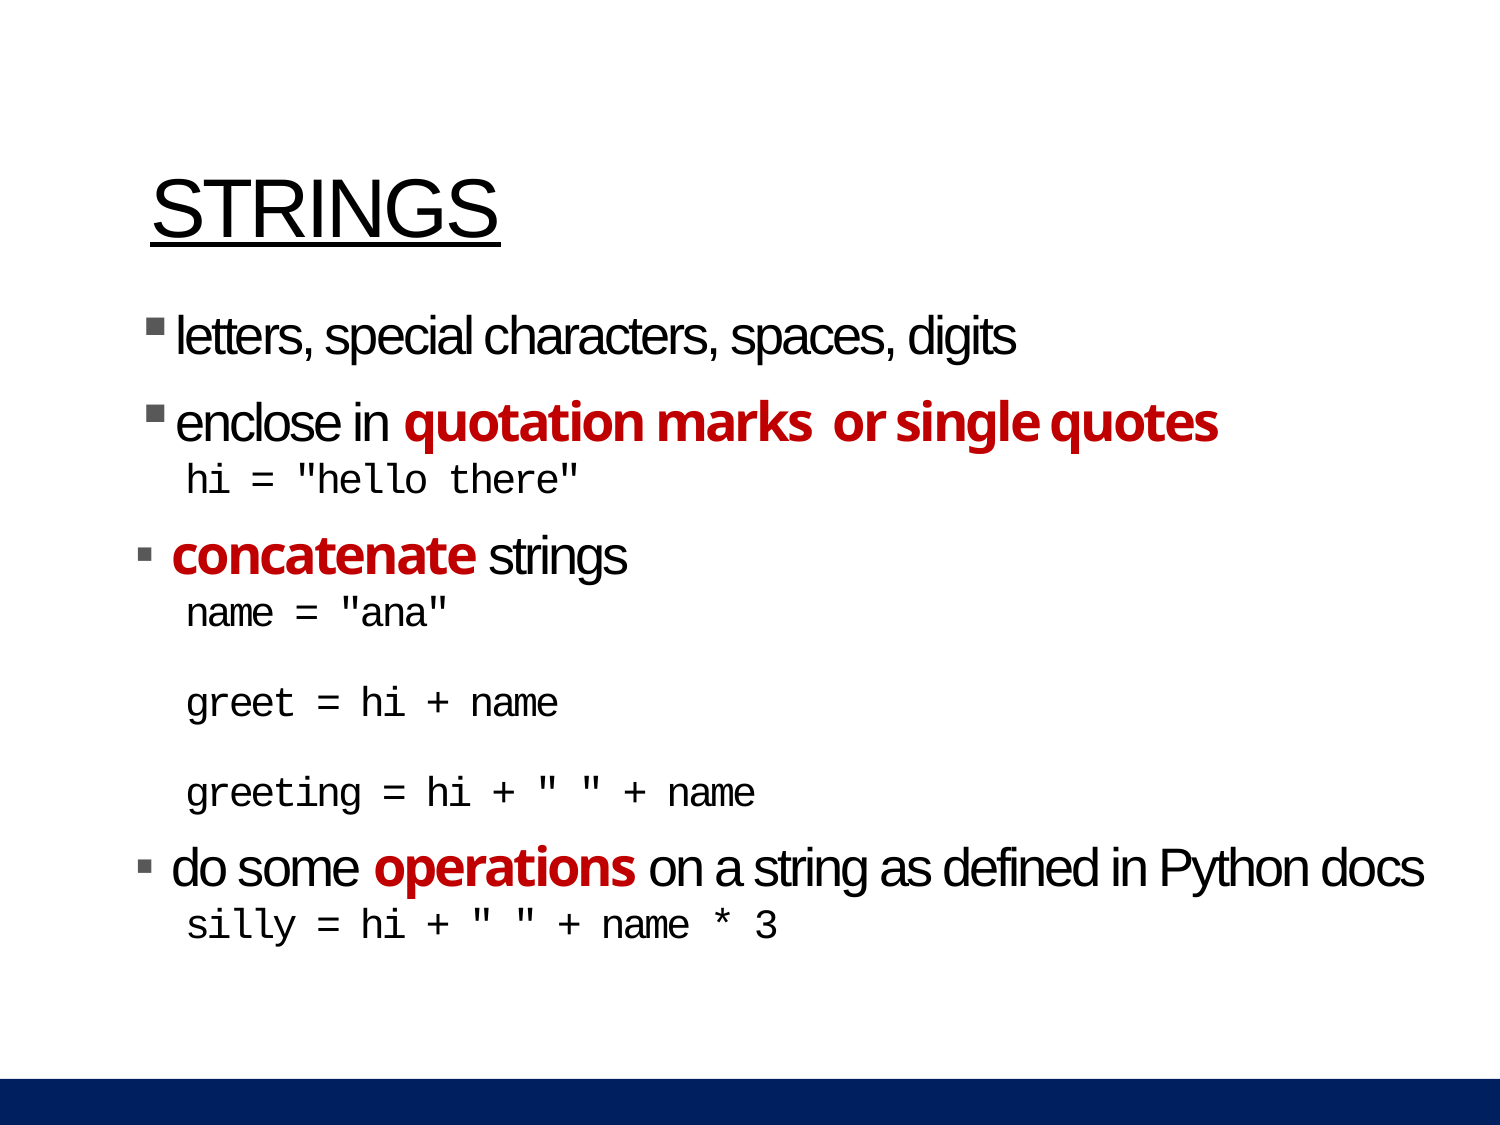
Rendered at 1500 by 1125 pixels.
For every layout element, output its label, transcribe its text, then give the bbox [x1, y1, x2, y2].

text_box letters, special characters, spaces, digits enclose in quotation marks or single quotes hi = "hello there" concatenate strings name = "ana" greet = hi + name greeting = hi + " " + name do some operations on a string as defined in Python docs silly = hi + " " + name * 3 [132, 275, 1436, 947]
title STRINGS [124, 47, 1376, 375]
